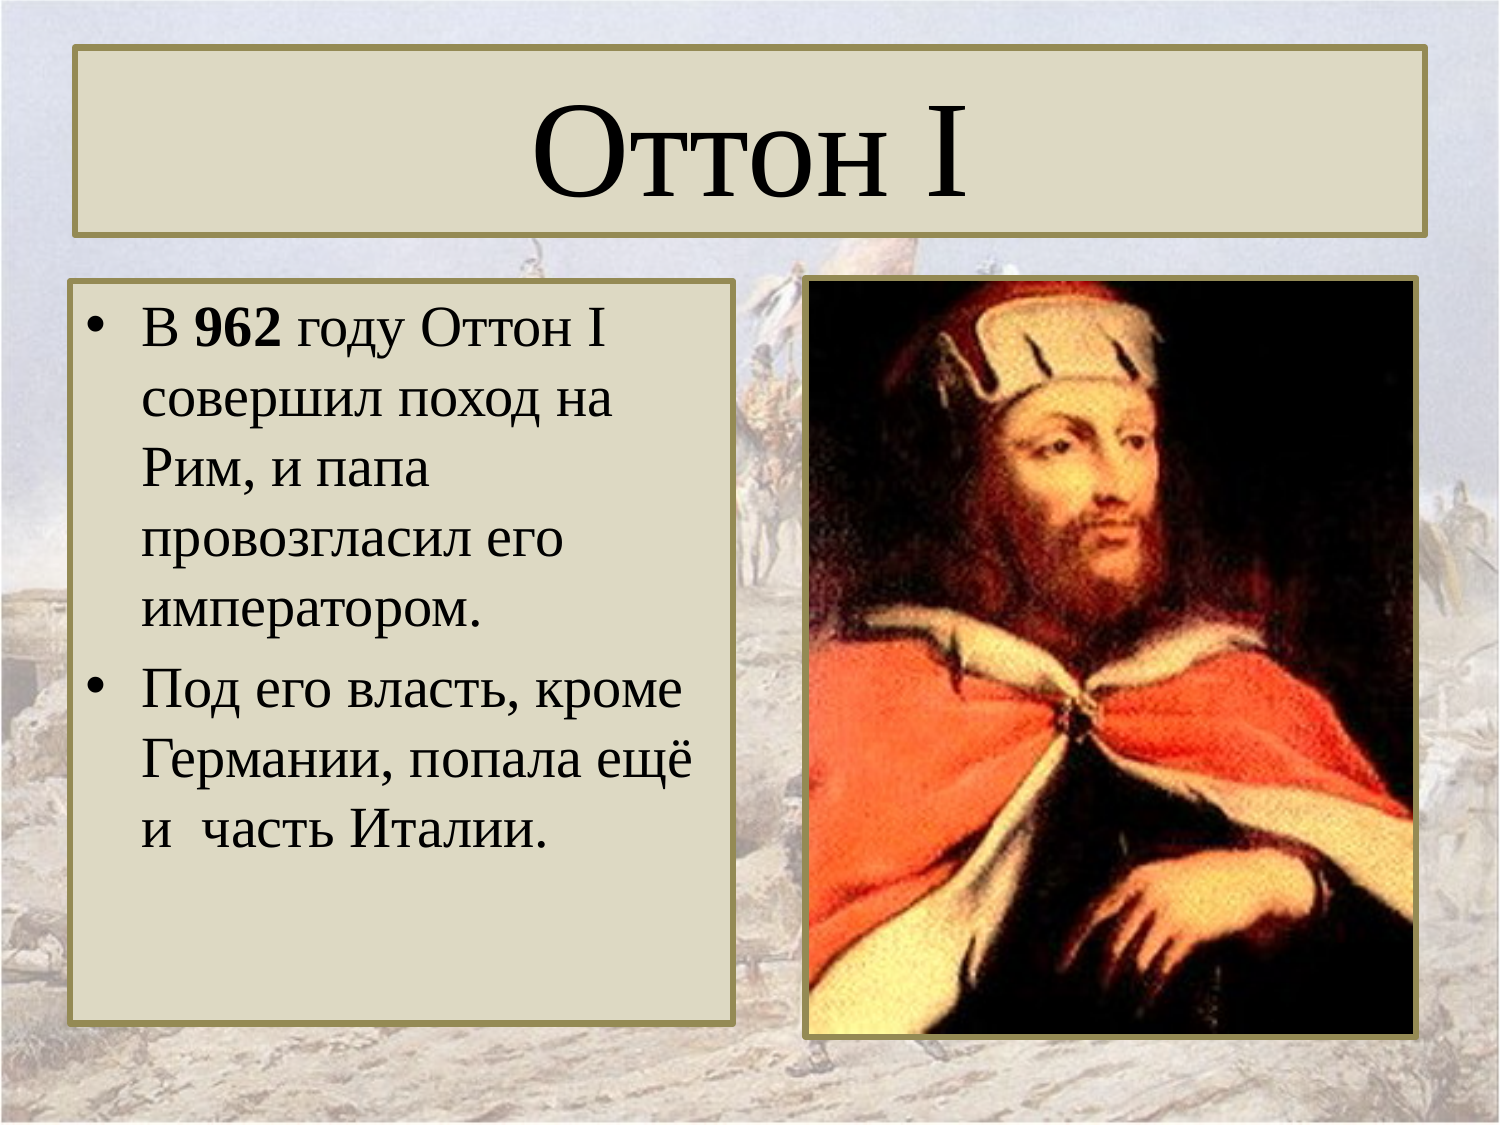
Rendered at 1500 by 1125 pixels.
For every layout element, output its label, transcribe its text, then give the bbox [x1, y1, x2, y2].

title Оттон I [75, 47, 1425, 235]
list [808, 280, 1414, 1034]
list В 962 году Оттон I совершил поход на Рим, и папа провозгласил его императором. Под его власть, кроме Германии, попала ещё и часть Италии. [70, 281, 733, 1024]
